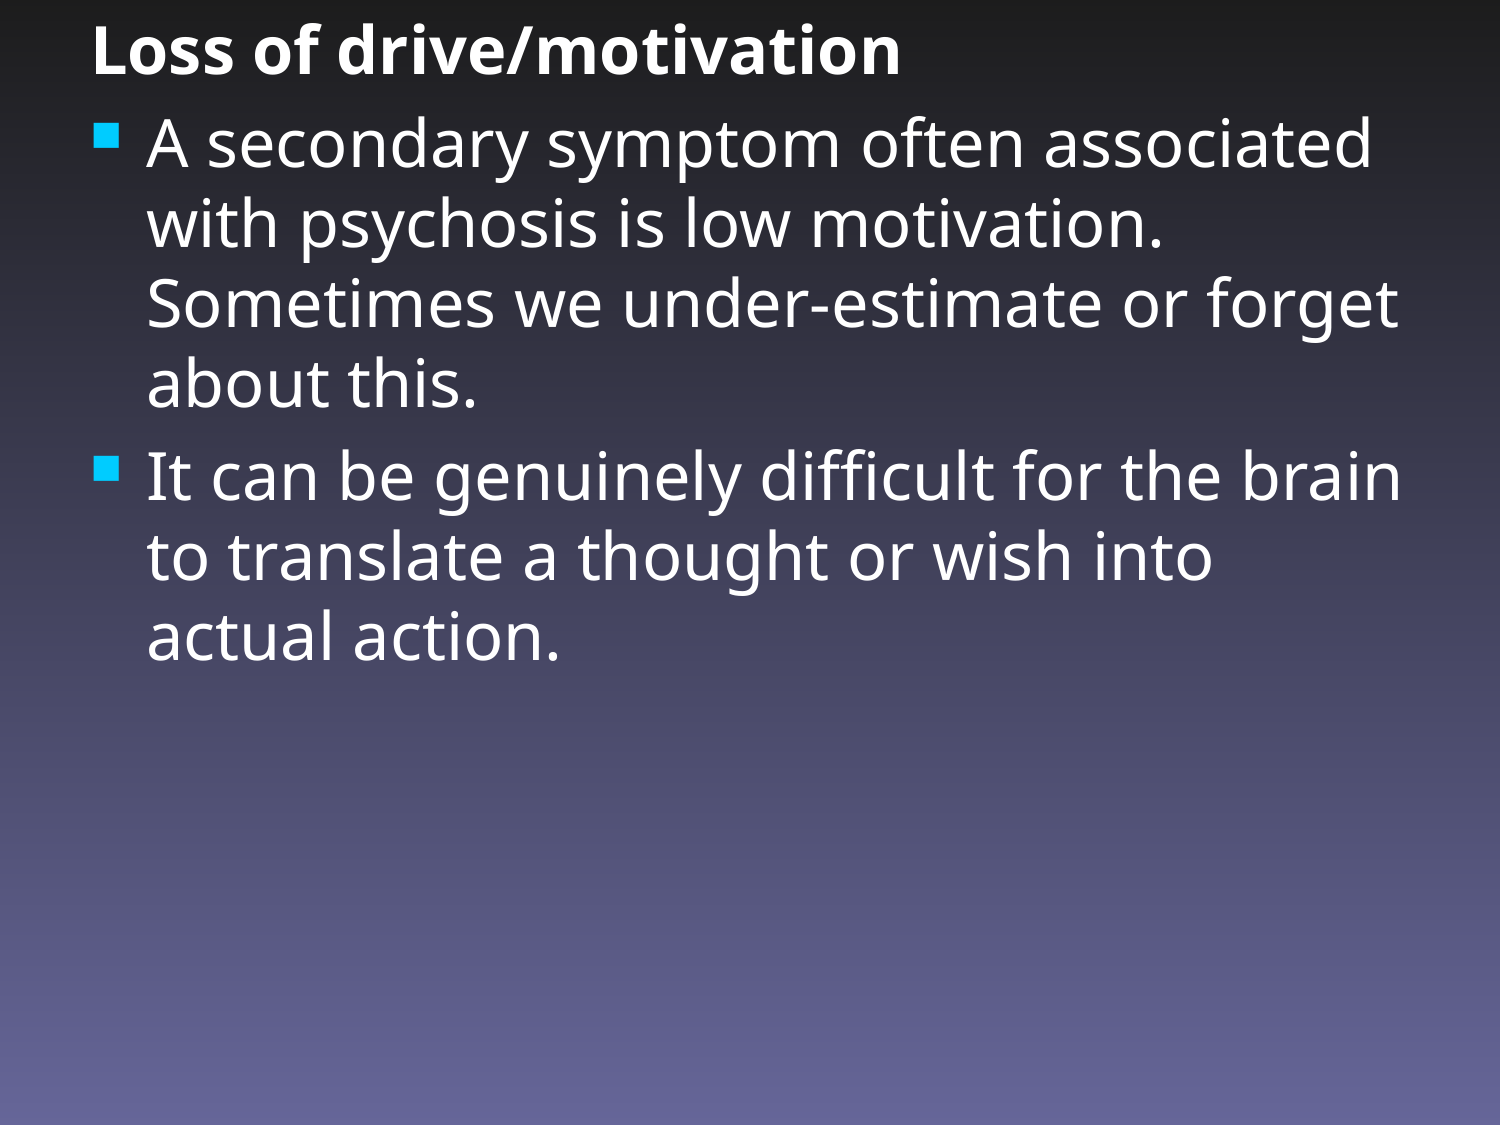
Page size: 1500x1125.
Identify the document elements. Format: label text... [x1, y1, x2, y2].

list Loss of drive/motivation A secondary symptom often associated with psychosis is low motivation. Sometimes we under-estimate or forget about this. It can be genuinely difficult for the brain to translate a thought or wish into actual action. [74, 0, 1426, 1125]
